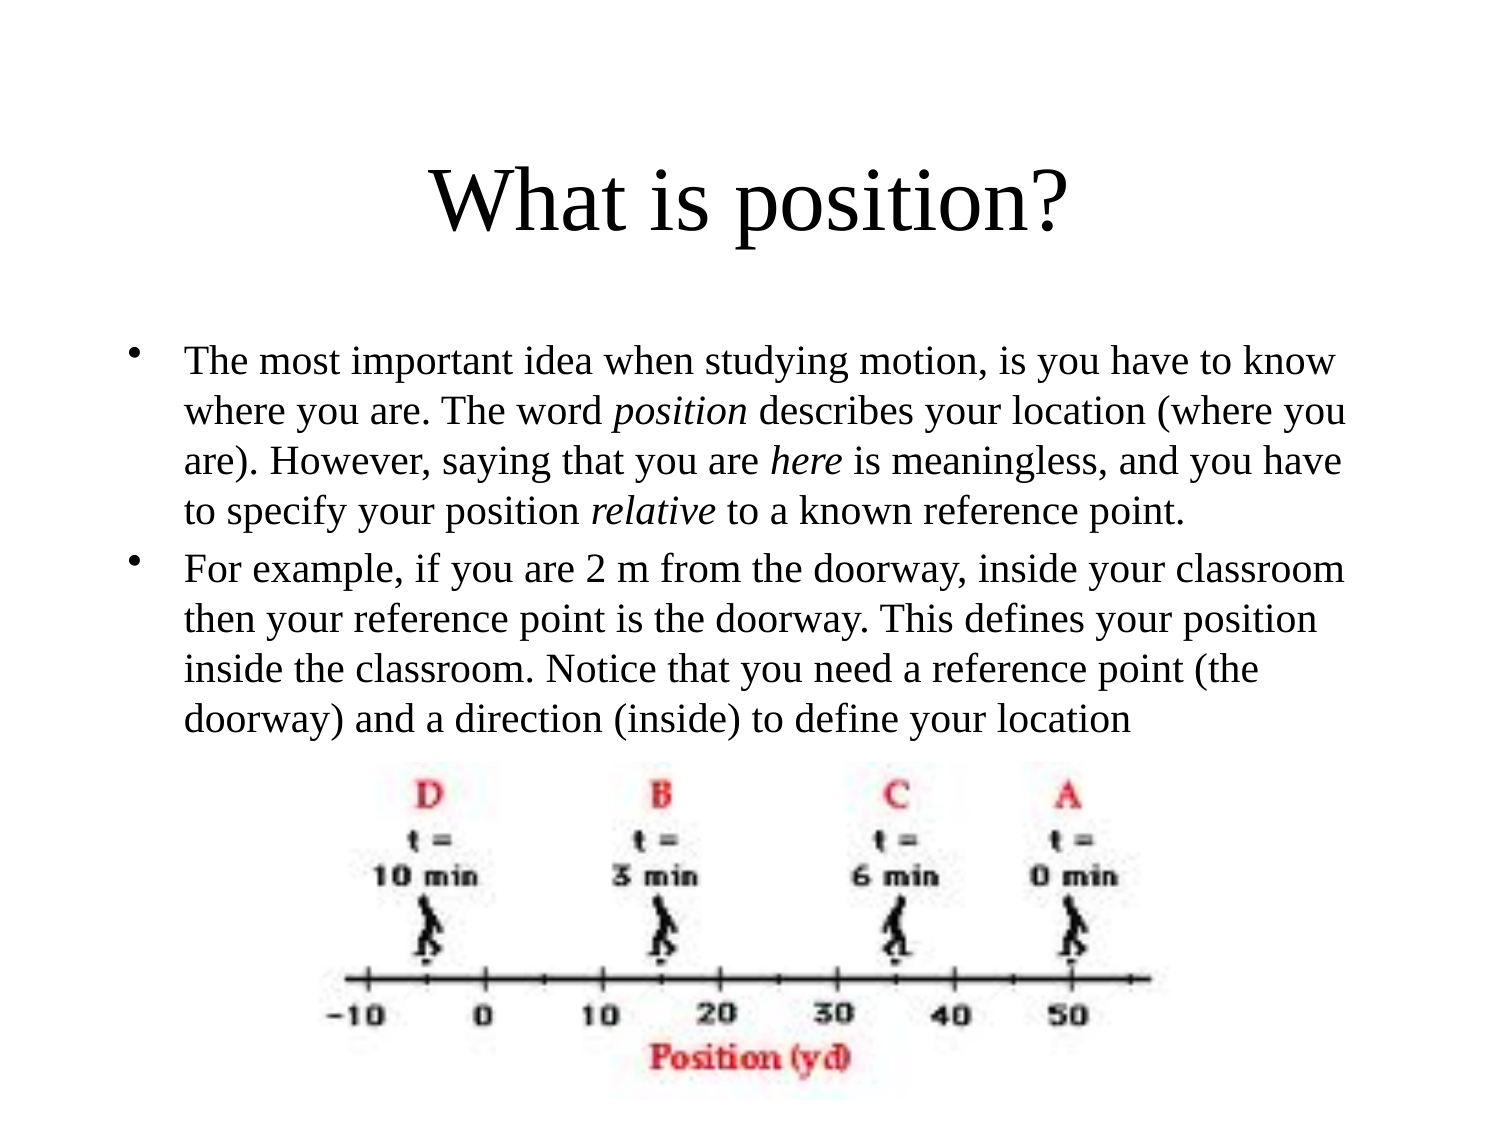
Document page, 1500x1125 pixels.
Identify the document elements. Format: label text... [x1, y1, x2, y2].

title What is position? [112, 99, 1388, 288]
picture [262, 762, 1201, 1100]
list The most important idea when studying motion, is you have to know where you are. The word position describes your location (where you are). However, saying that you are here is meaningless, and you have to specify your position relative to a known reference point. For example, if you are 2 m from the doorway, inside your classroom then your reference point is the doorway. This defines your position inside the classroom. Notice that you need a reference point (the doorway) and a direction (inside) to define your location [112, 324, 1388, 1001]
